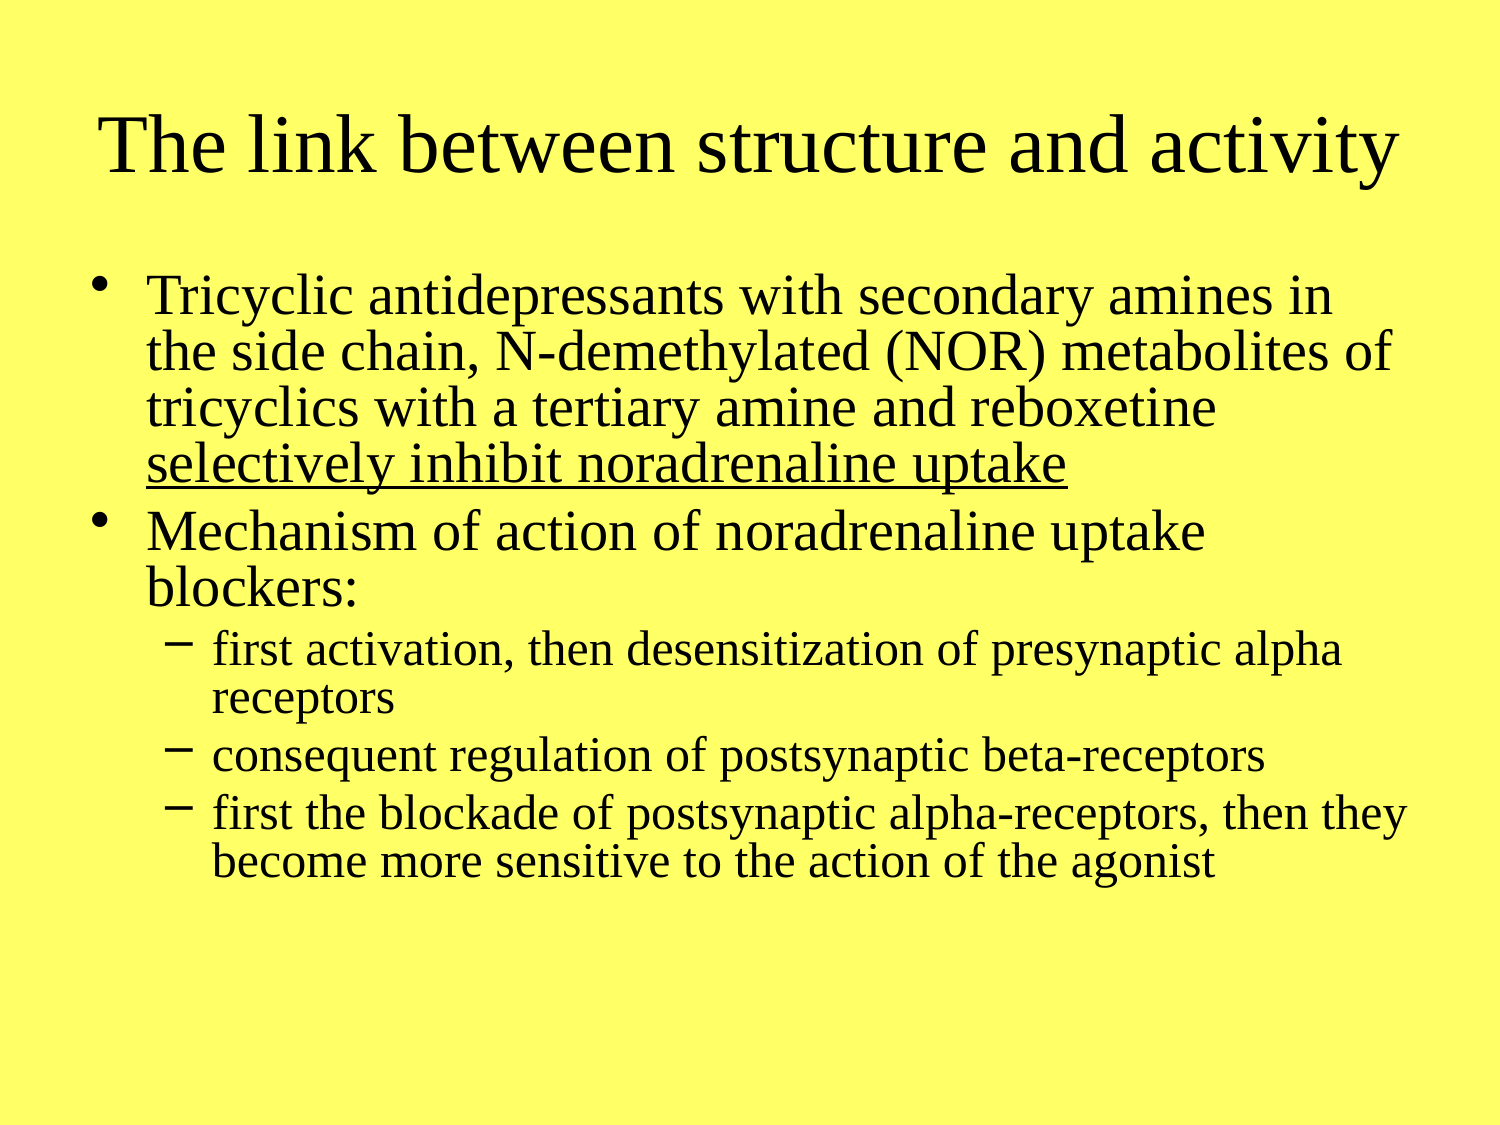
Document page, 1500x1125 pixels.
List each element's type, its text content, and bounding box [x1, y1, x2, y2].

title The link between structure and activity [75, 45, 1425, 233]
list Tricyclic antidepressants with secondary amines in the side chain, N-demethylated (NOR) metabolites of tricyclics with a tertiary amine and reboxetine selectively inhibit noradrenaline uptake Mechanism of action of noradrenaline uptake blockers: first activation, then desensitization of presynaptic alpha receptors consequent regulation of postsynaptic beta-receptors first the blockade of postsynaptic alpha-receptors, then they become more sensitive to the action of the agonist [75, 262, 1425, 1005]
